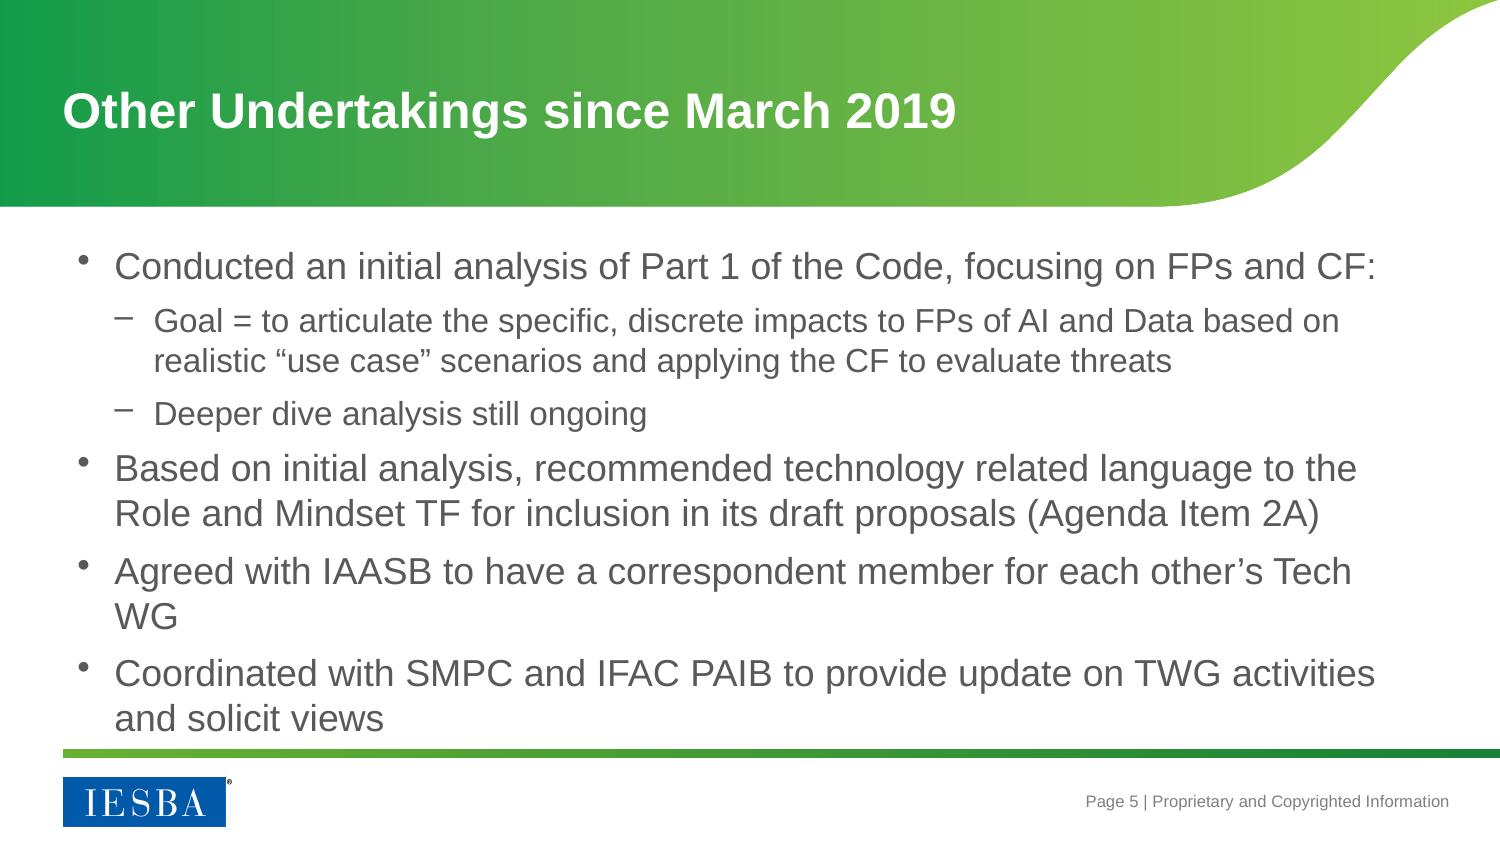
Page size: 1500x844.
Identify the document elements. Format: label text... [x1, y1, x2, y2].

picture [63, 777, 232, 827]
list Conducted an initial analysis of Part 1 of the Code, focusing on FPs and CF: Goal = to articulate the specific, discrete impacts to FPs of AI and Data based on realistic “use case” scenarios and applying the CF to evaluate threats Deeper dive analysis still ongoing Based on initial analysis, recommended technology related language to the Role and Mindset TF for inclusion in its draft proposals (Agenda Item 2A) Agreed with IAASB to have a correspondent member for each other’s Tech WG Coordinated with SMPC and IFAC PAIB to provide update on TWG activities and solicit views [62, 234, 1434, 747]
title Other Undertakings since March 2019 [62, 75, 1300, 142]
picture [0, 0, 1500, 207]
